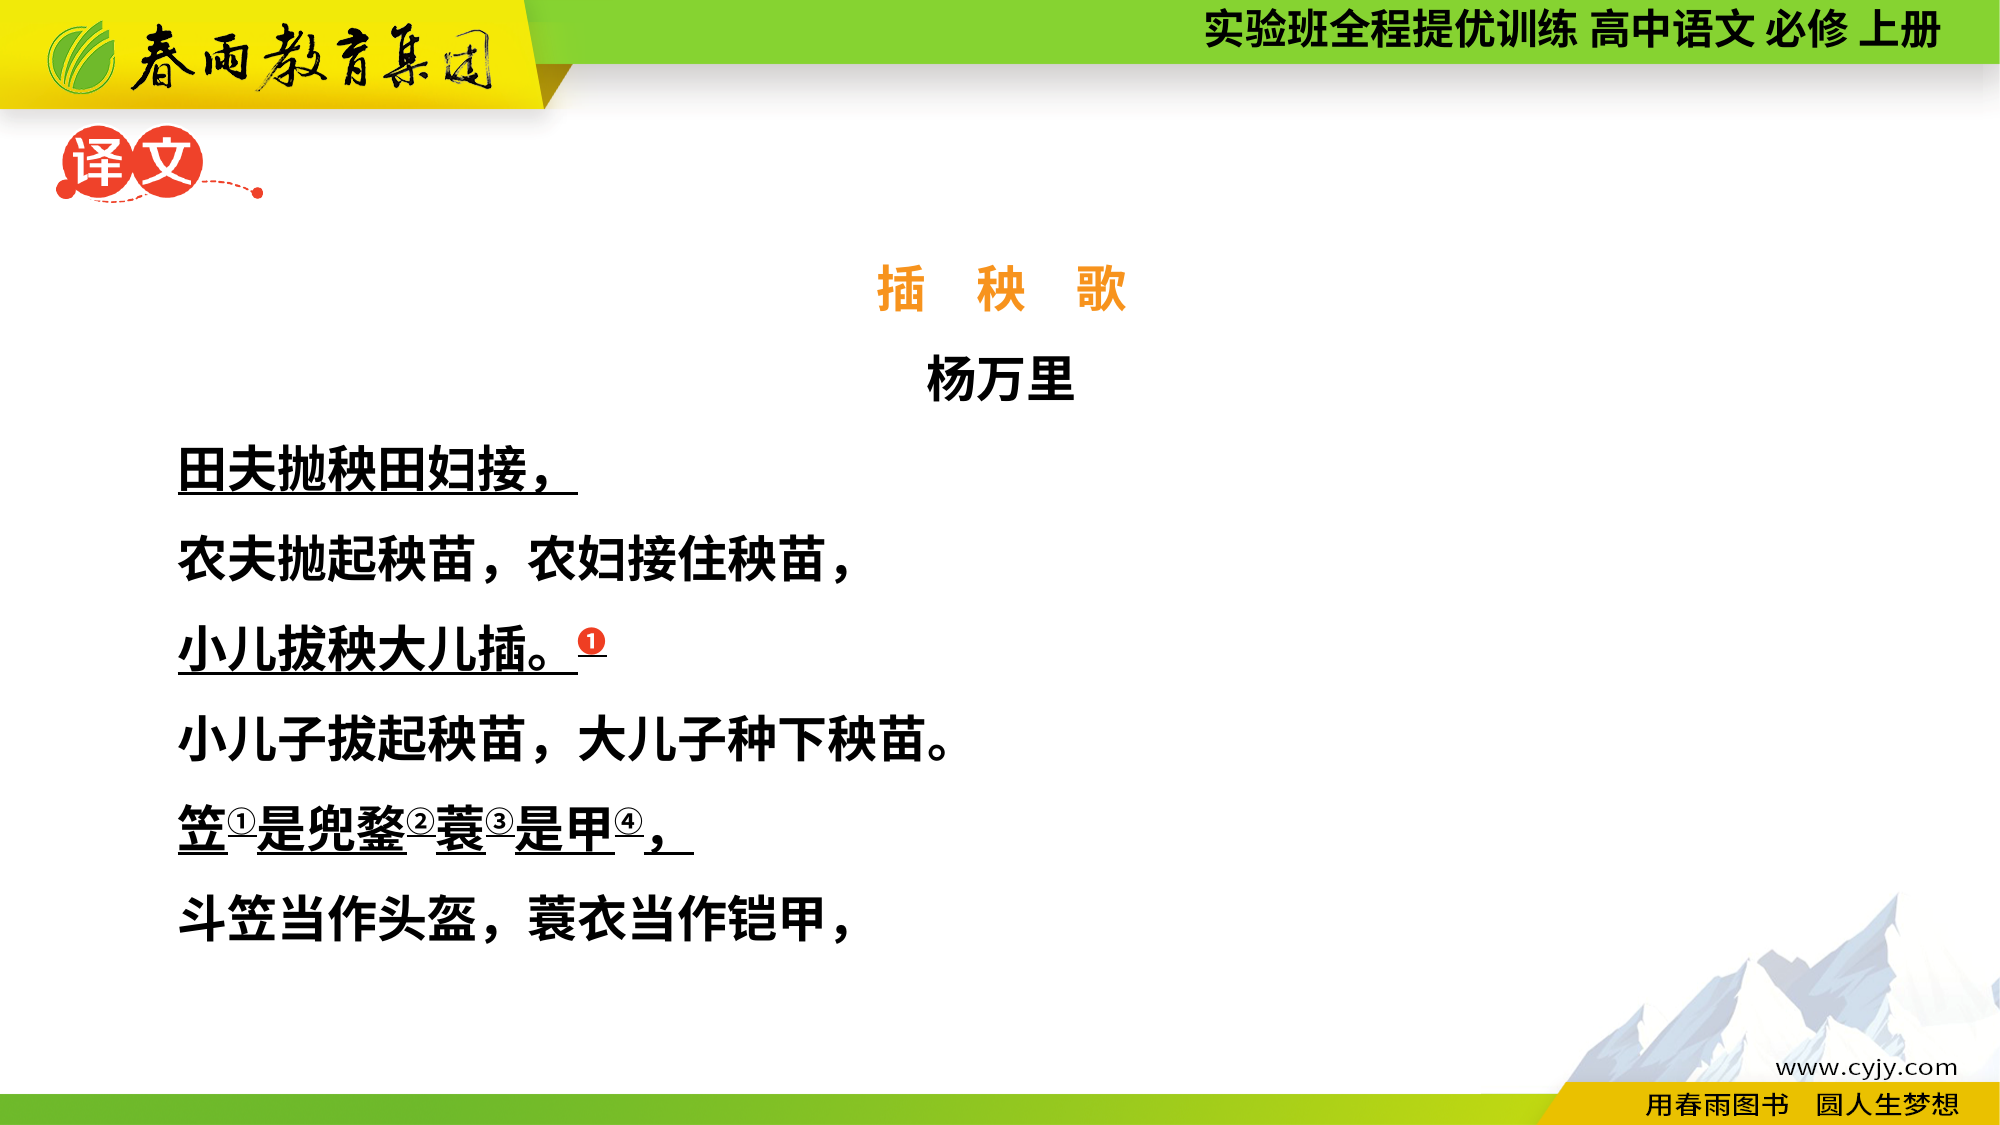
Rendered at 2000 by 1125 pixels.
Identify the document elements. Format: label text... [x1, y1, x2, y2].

picture [0, 0, 2000, 1125]
list 插 秧 歌 杨万里 田夫抛秧田妇接， 农夫抛起秧苗，农妇接住秧苗， 小儿拔秧大儿插。❶ 小儿子拔起秧苗，大儿子种下秧苗。 笠①是兜鍪②蓑③是甲④， 斗笠当作头盔，蓑衣当作铠甲， [59, 220, 1944, 951]
